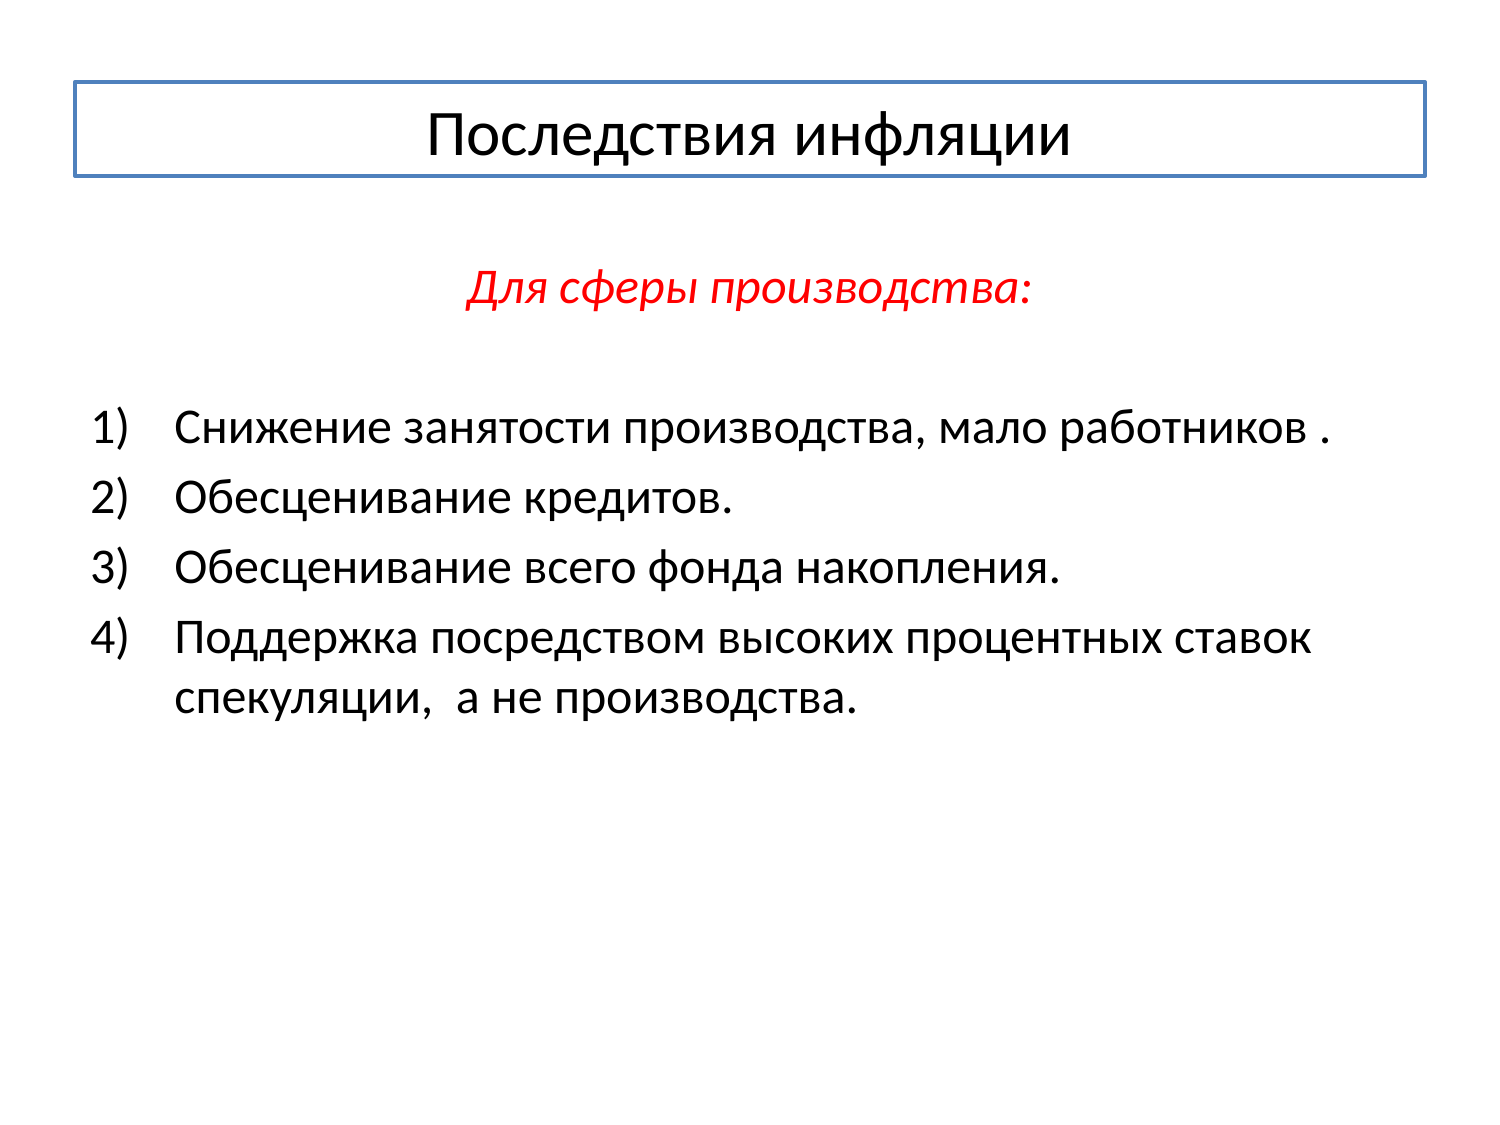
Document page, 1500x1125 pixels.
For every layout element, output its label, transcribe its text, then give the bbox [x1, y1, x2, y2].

title Последствия инфляции [73, 80, 1427, 178]
list Для сферы производства: Снижение занятости производства, мало работников . Обесценивание кредитов. Обесценивание всего фонда накопления. Поддержка посредством высоких процентных ставок спекуляции, а не производства. [75, 246, 1425, 1005]
